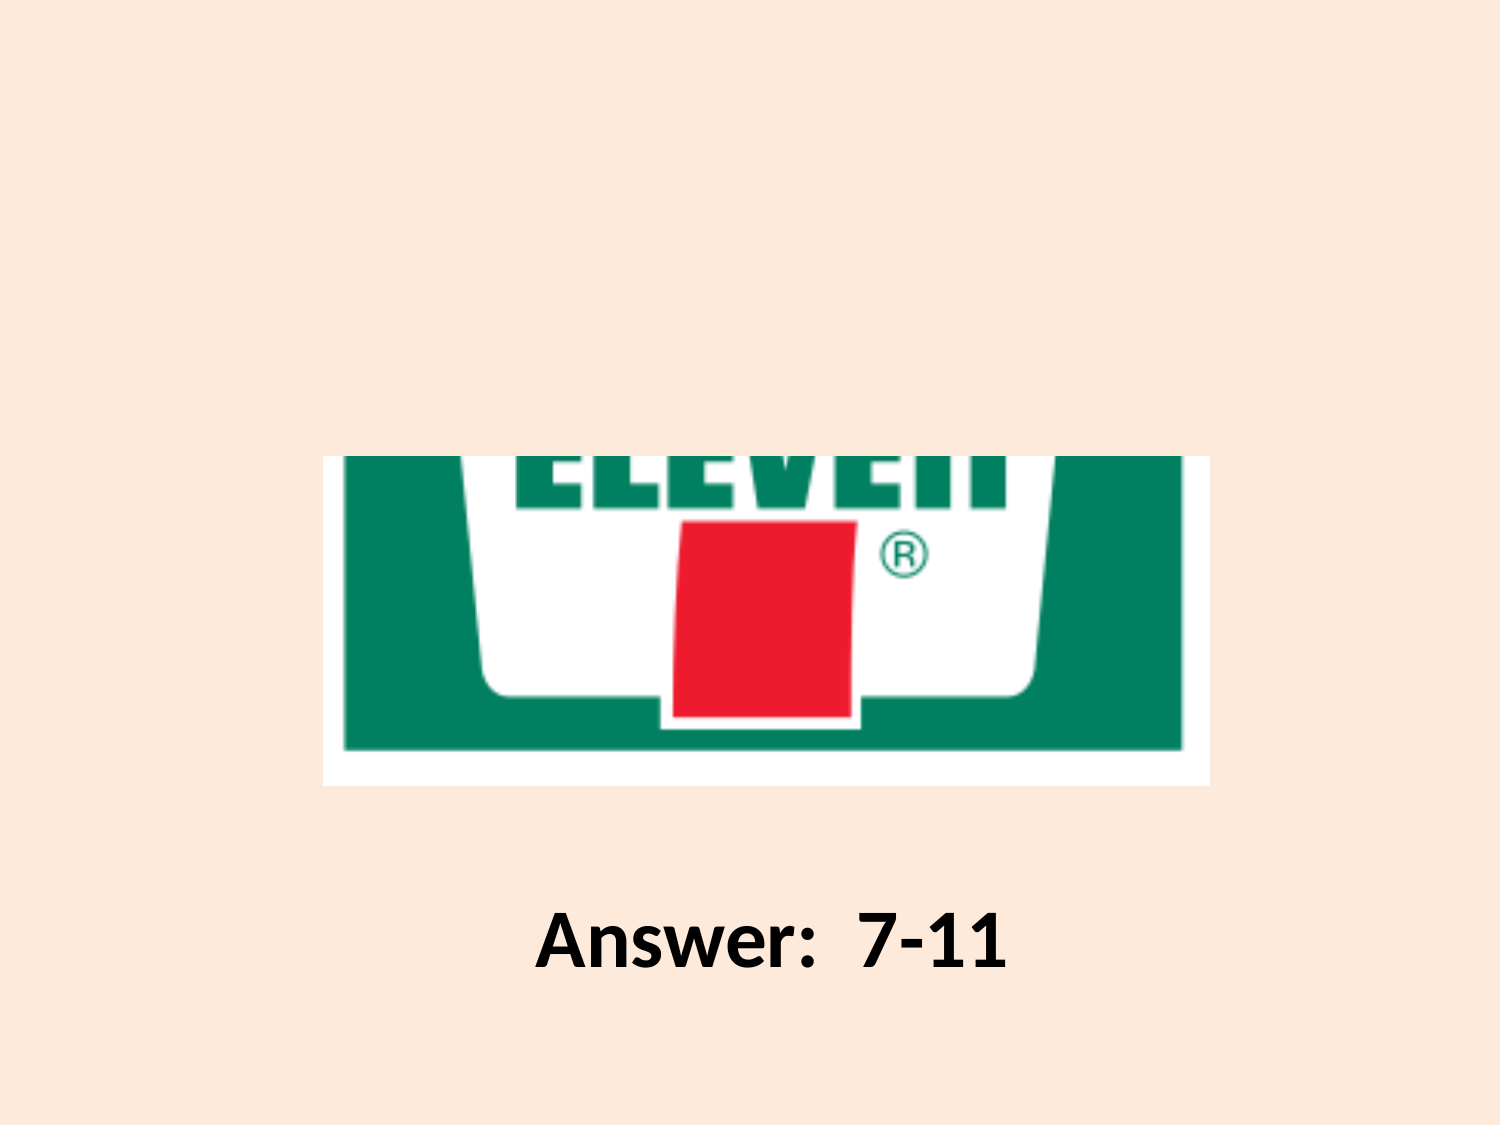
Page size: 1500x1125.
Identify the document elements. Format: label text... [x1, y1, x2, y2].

text_box Answer: 7-11 [520, 876, 1025, 992]
picture [322, 455, 1210, 786]
